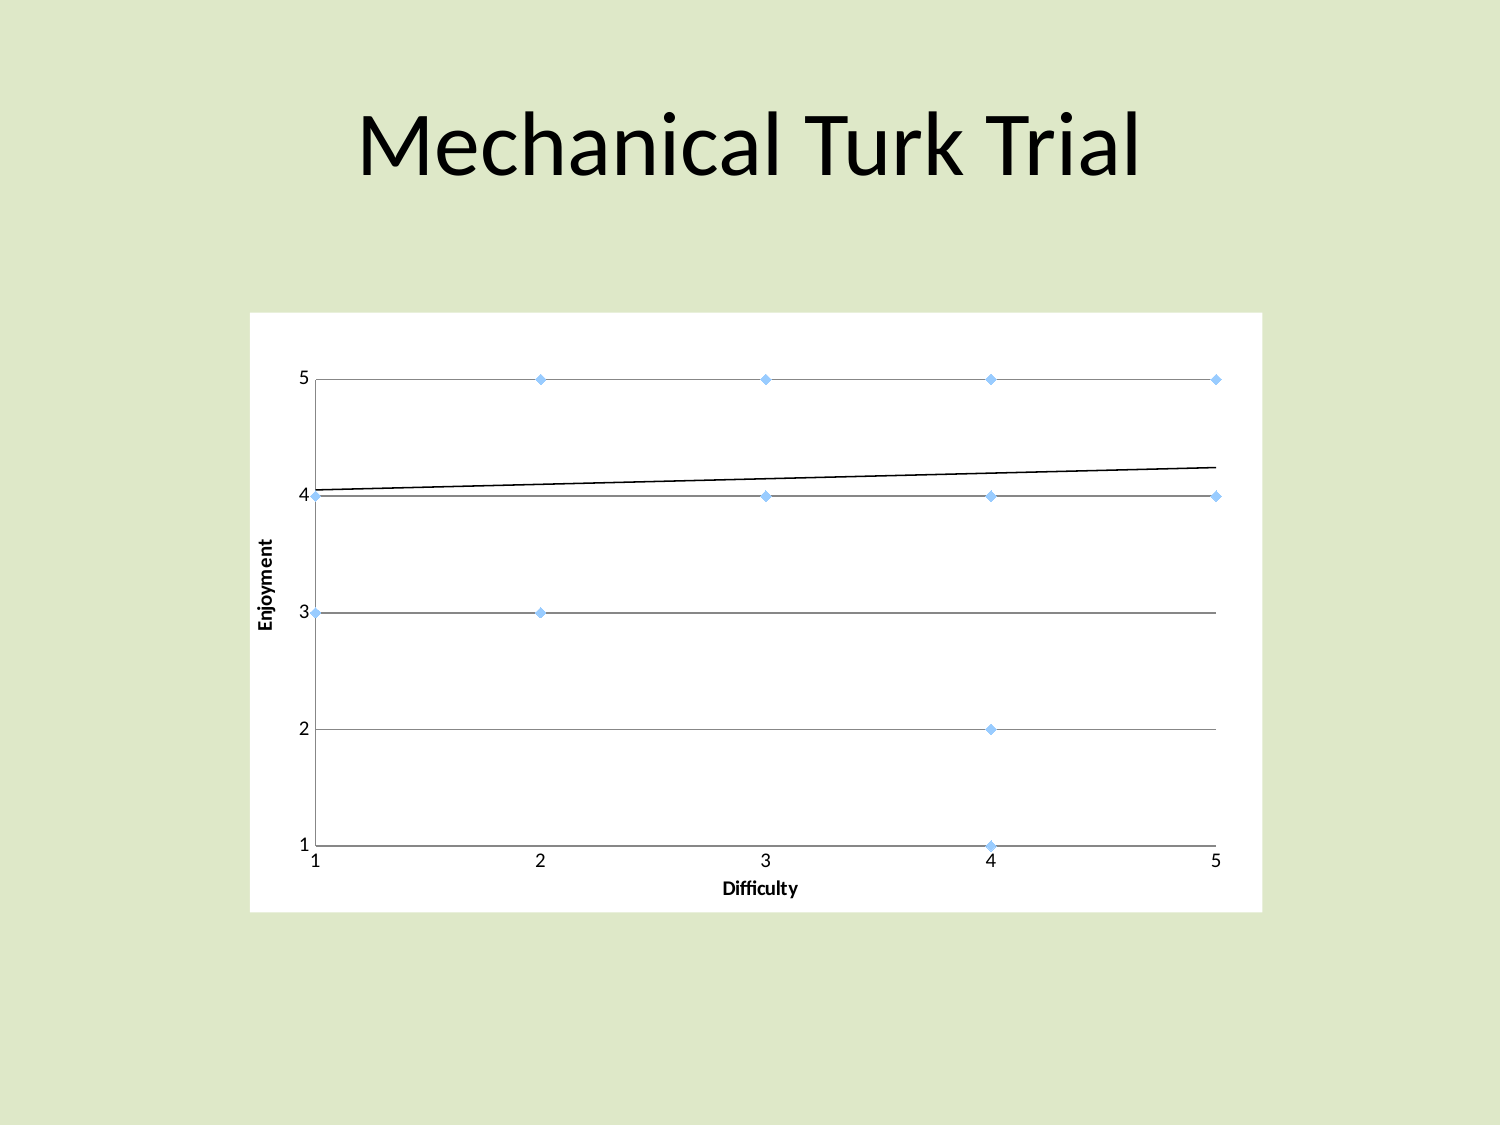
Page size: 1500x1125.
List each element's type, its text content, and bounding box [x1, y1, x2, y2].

title Mechanical Turk Trial [75, 45, 1425, 233]
chart [249, 312, 1263, 913]
